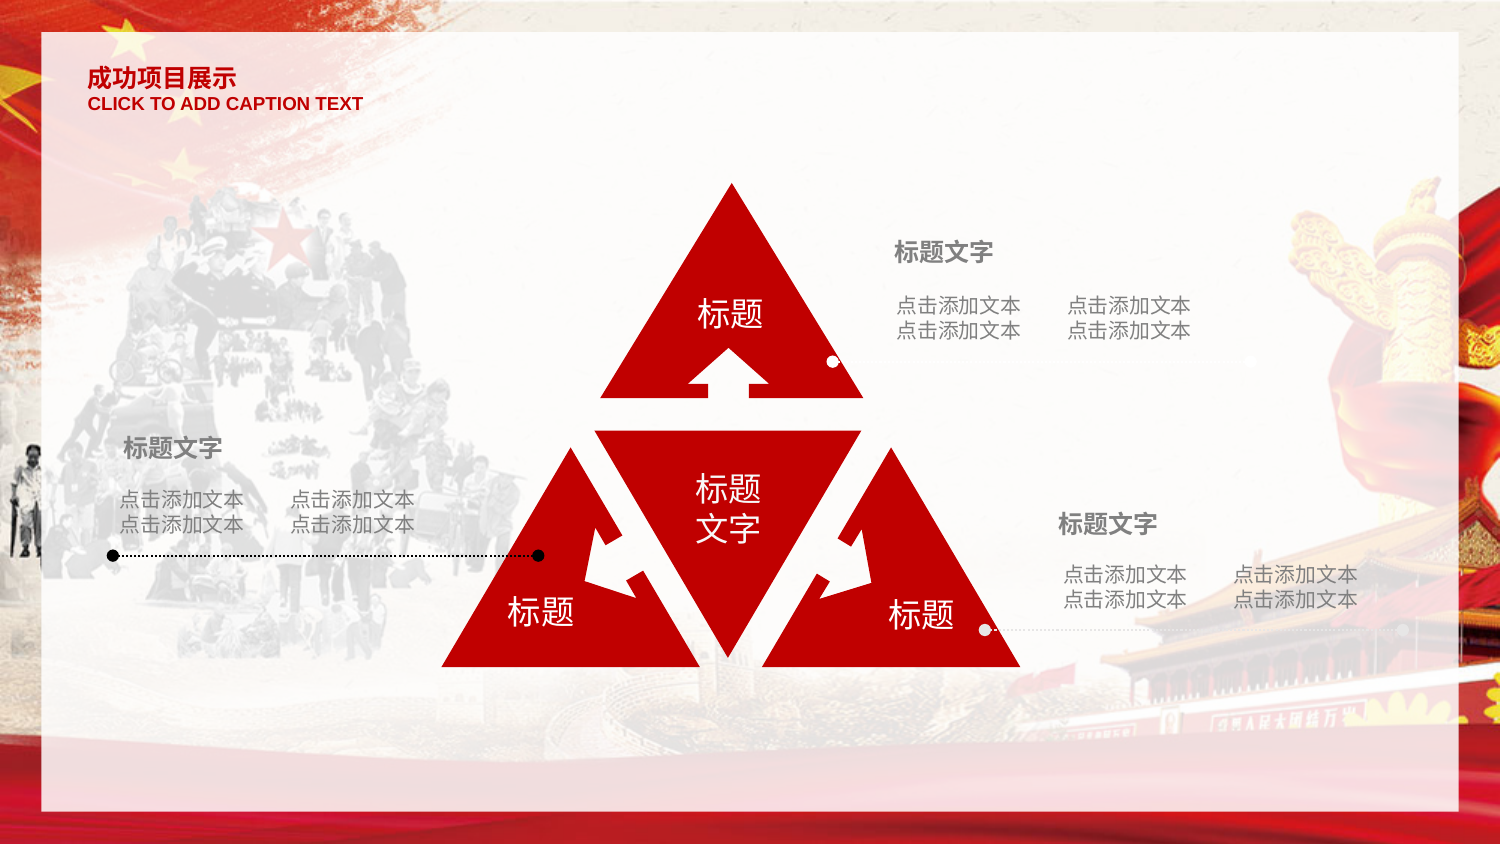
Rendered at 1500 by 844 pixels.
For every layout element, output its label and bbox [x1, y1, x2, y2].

text_box [441, 447, 701, 668]
text_box [104, 425, 539, 556]
text_box [599, 182, 864, 399]
picture [0, 0, 1500, 844]
text_box [984, 501, 1408, 631]
text_box [832, 228, 1251, 362]
text_box [594, 430, 862, 659]
text_box [761, 447, 1021, 668]
